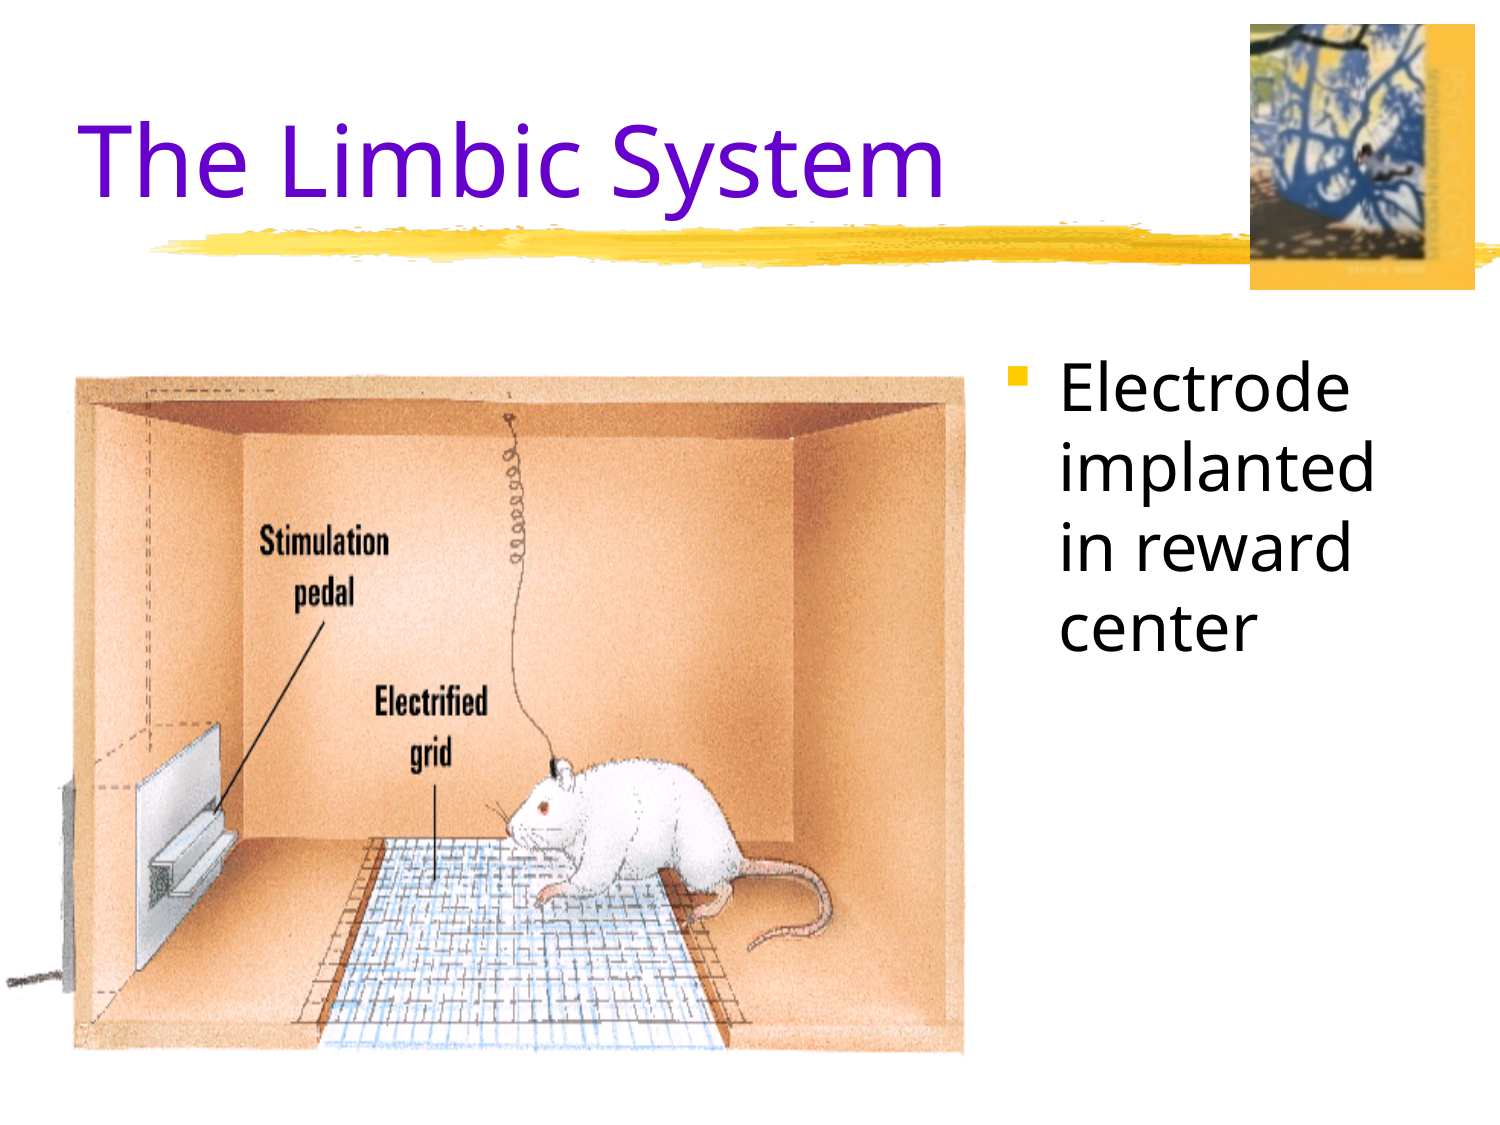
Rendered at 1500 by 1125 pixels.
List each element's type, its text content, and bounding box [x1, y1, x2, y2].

picture [150, 24, 1500, 290]
list Electrode implanted in reward center [987, 337, 1451, 1085]
picture [0, 362, 976, 1070]
title The Limbic System [62, 37, 1209, 226]
